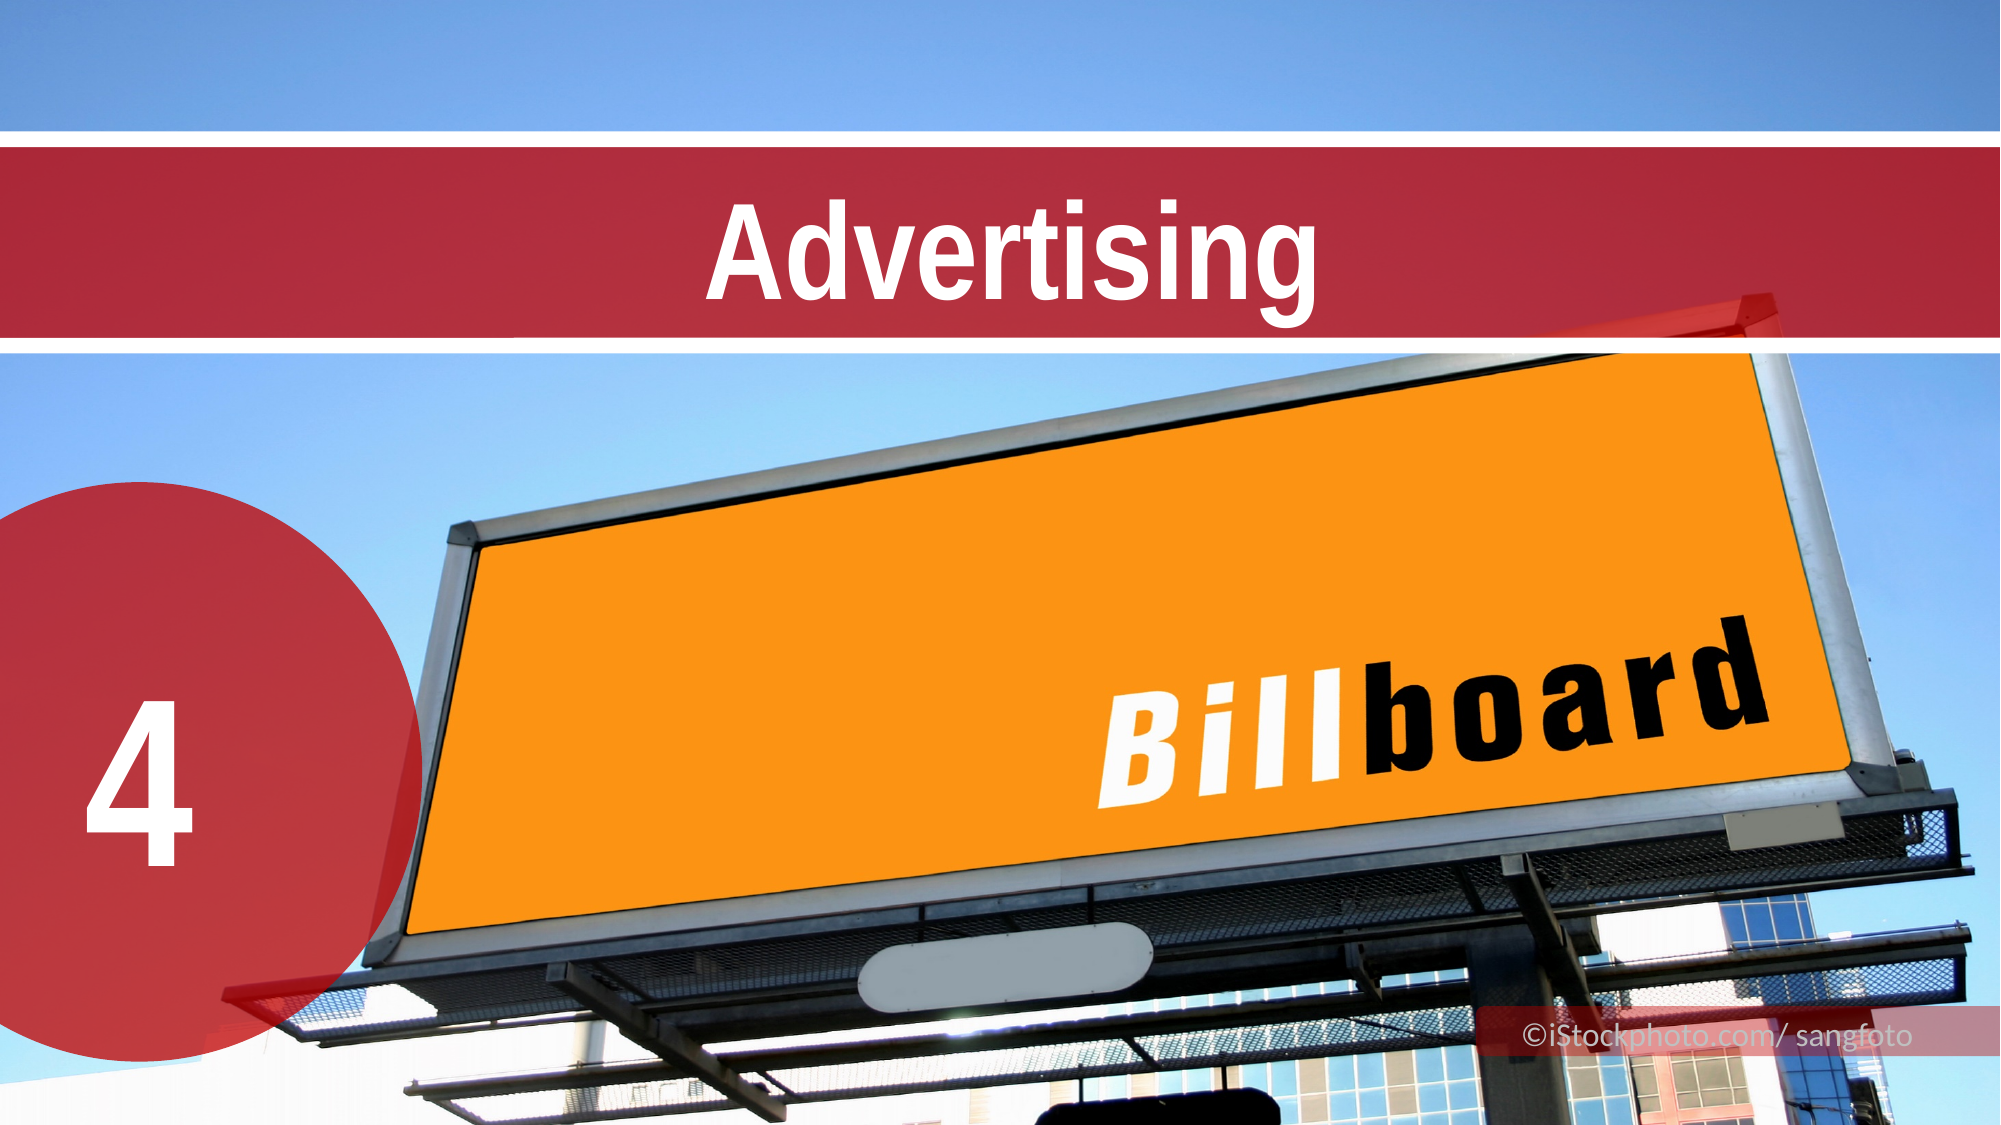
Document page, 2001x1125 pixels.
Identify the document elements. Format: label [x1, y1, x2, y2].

text_box [0, 482, 423, 1062]
picture [0, 0, 2000, 1125]
